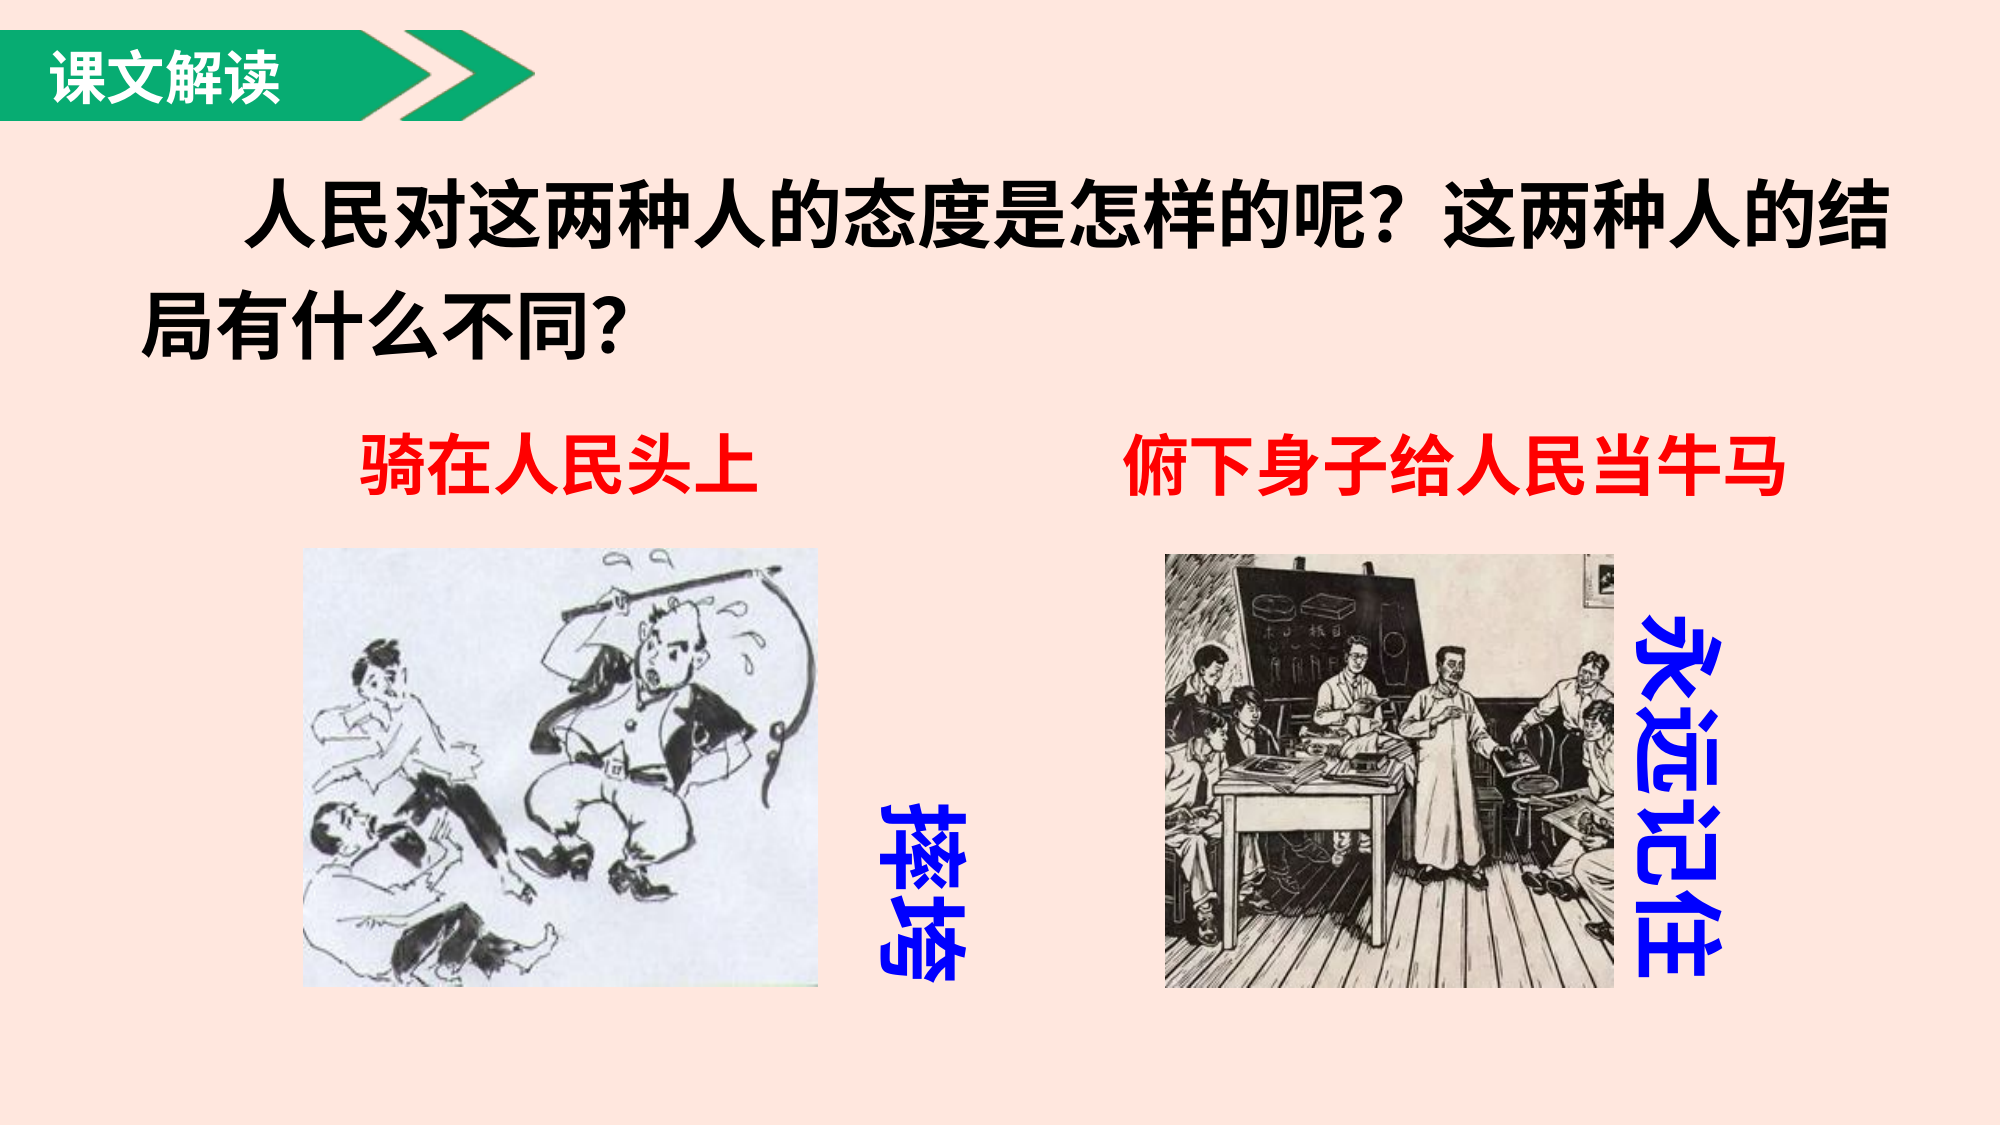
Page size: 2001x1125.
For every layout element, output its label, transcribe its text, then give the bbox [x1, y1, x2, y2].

text_box 永远记住 [1614, 598, 1744, 982]
text_box 骑在人民头上 [345, 415, 776, 511]
picture [1165, 554, 1614, 988]
picture [302, 548, 818, 987]
text_box 俯下身子给人民当牛马 [1107, 416, 1805, 511]
picture [0, 30, 535, 121]
text_box 人民对这两种人的态度是怎样的呢？这两种人的结局有什么不同？ [125, 125, 1910, 377]
text_box 课文解读 [33, 33, 325, 119]
text_box 摔垮 [846, 787, 988, 1064]
